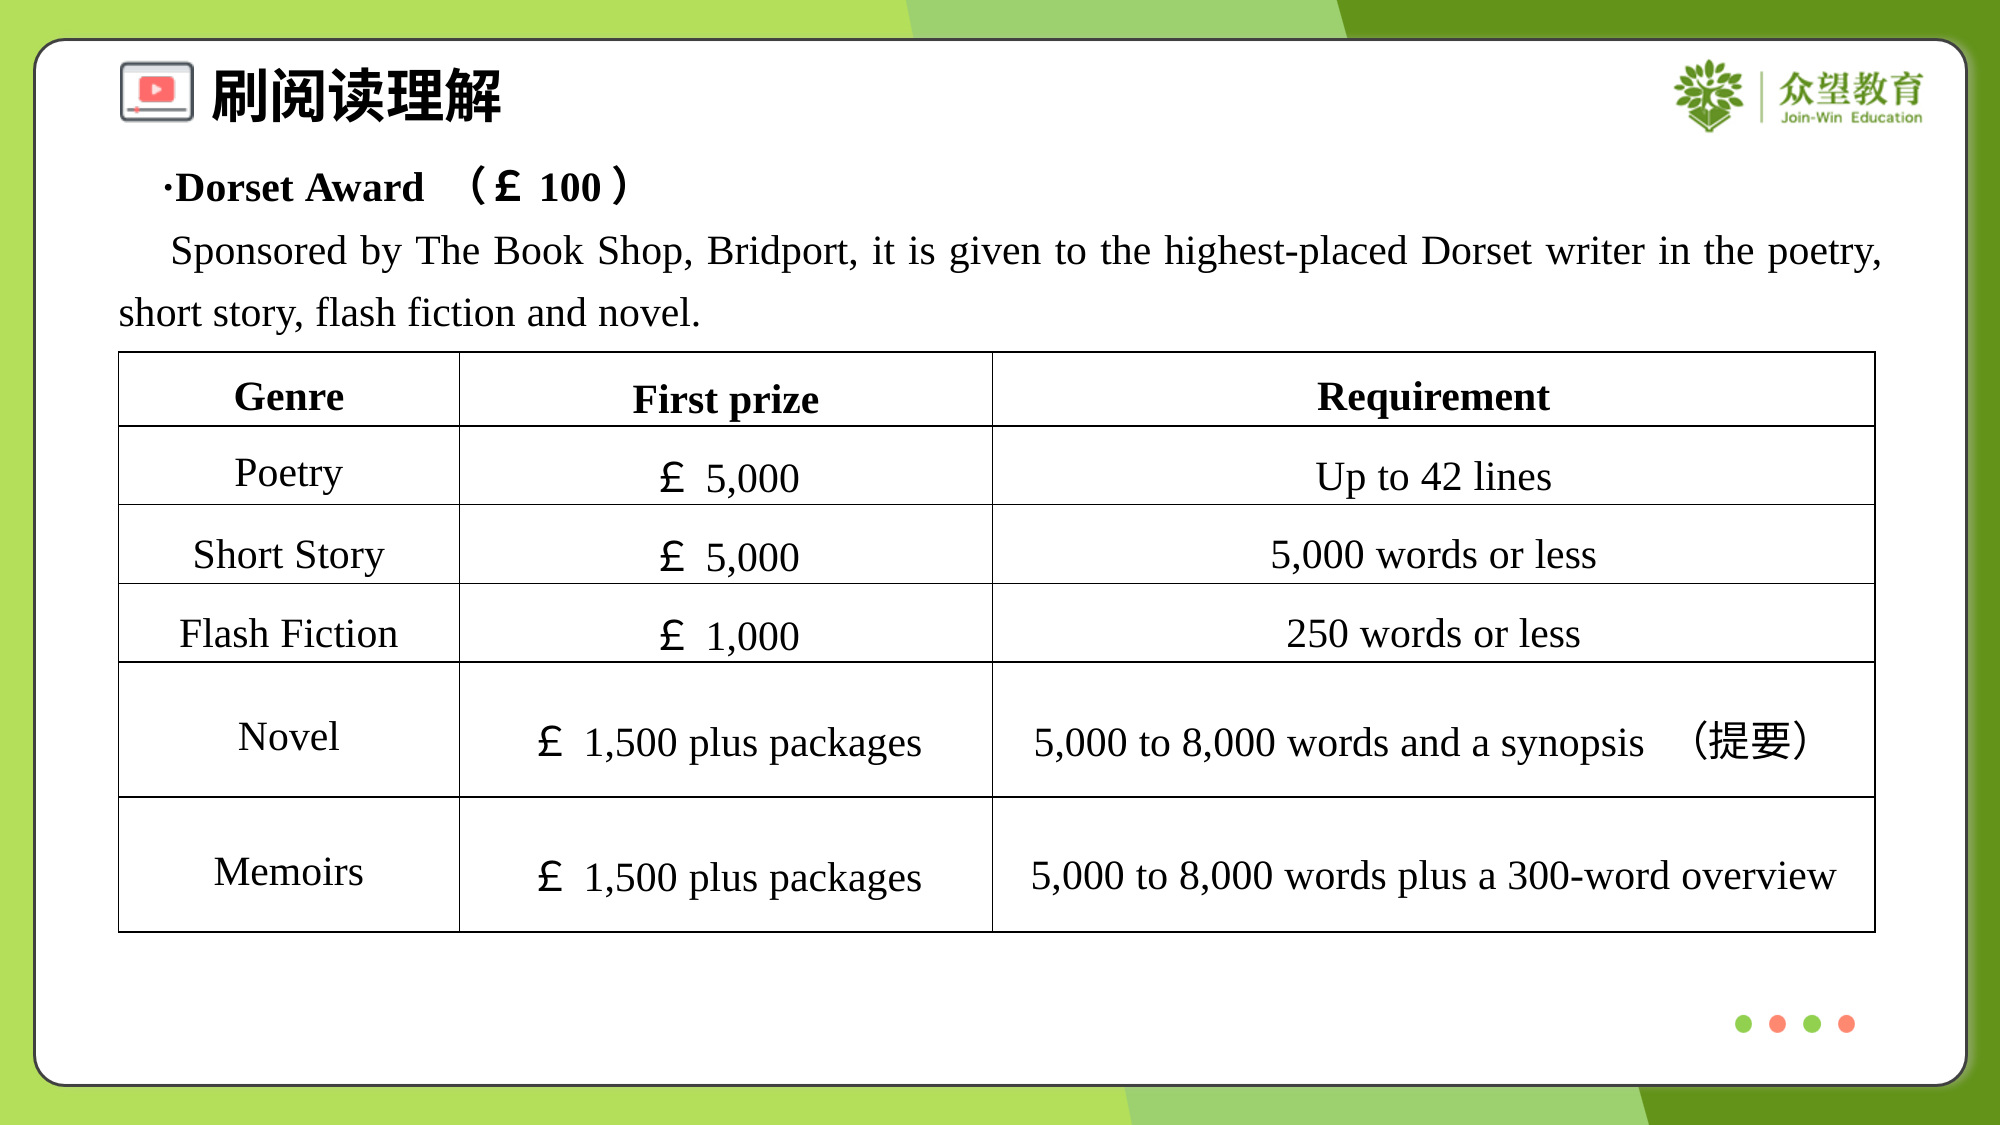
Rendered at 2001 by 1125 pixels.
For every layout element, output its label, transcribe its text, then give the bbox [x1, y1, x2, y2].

table_cell ￡1,000 [460, 584, 992, 661]
table_cell Memoirs [119, 798, 459, 931]
table_cell ￡5,000 [460, 505, 992, 583]
table_header Requirement [993, 353, 1874, 425]
table_cell Up to 42 lines [993, 427, 1874, 504]
table_cell 5,000 words or less [993, 505, 1874, 583]
table_cell Poetry [119, 427, 459, 504]
text_box ·Dorset Award （￡100） Sponsored by The Book Shop, Bridport, it is given to the highest-placed Dorset writer in the poetry, short story, flash fiction and novel. [118, 147, 1883, 330]
table_cell ￡5,000 [460, 427, 992, 504]
table_cell 5,000 to 8,000 words and a synopsis （提要） [993, 663, 1874, 796]
table_cell ￡1,500 plus packages [460, 798, 992, 931]
table_cell Novel [119, 663, 459, 796]
table_cell 5,000 to 8,000 words plus a 300-word overview [993, 798, 1874, 931]
table_header First prize [460, 353, 992, 425]
picture [0, 0, 2000, 1125]
table_cell Short Story [119, 505, 459, 583]
table_cell Flash Fiction [119, 584, 459, 661]
table_cell 250 words or less [993, 584, 1874, 661]
table_header Genre [119, 353, 459, 425]
table_cell ￡1,500 plus packages [460, 663, 992, 796]
